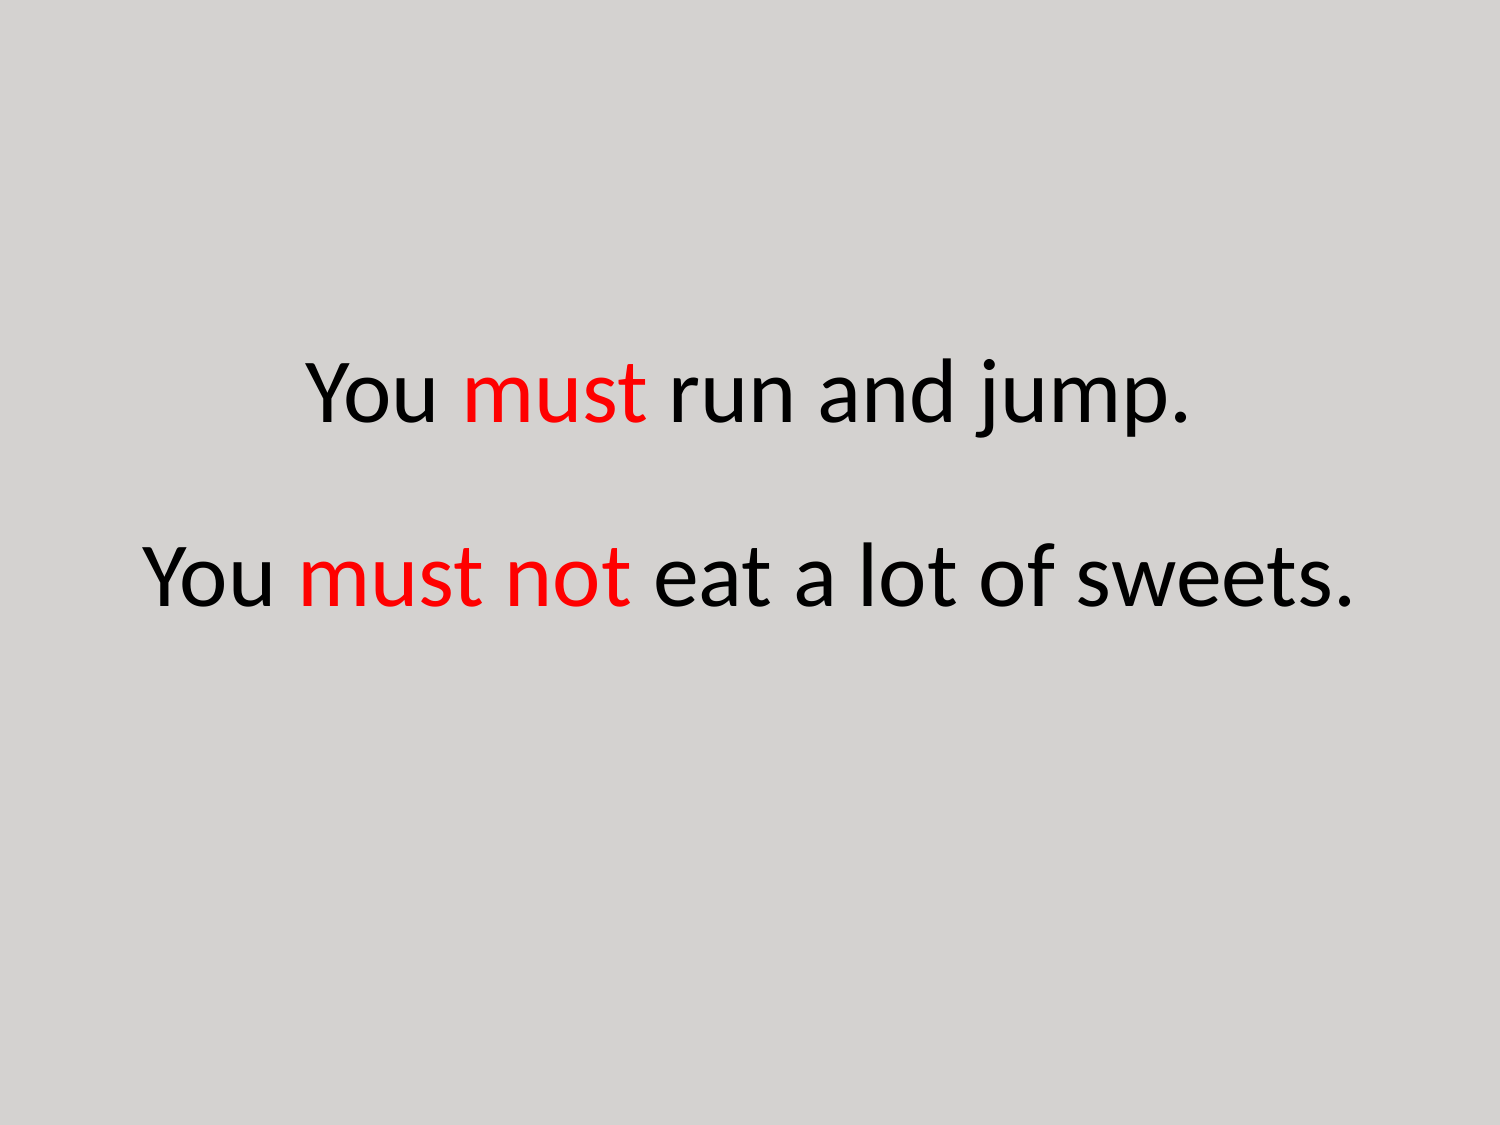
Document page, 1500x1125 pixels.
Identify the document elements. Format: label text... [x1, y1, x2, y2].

title You must run and jump. You must not eat a lot of sweets. [75, 45, 1425, 846]
